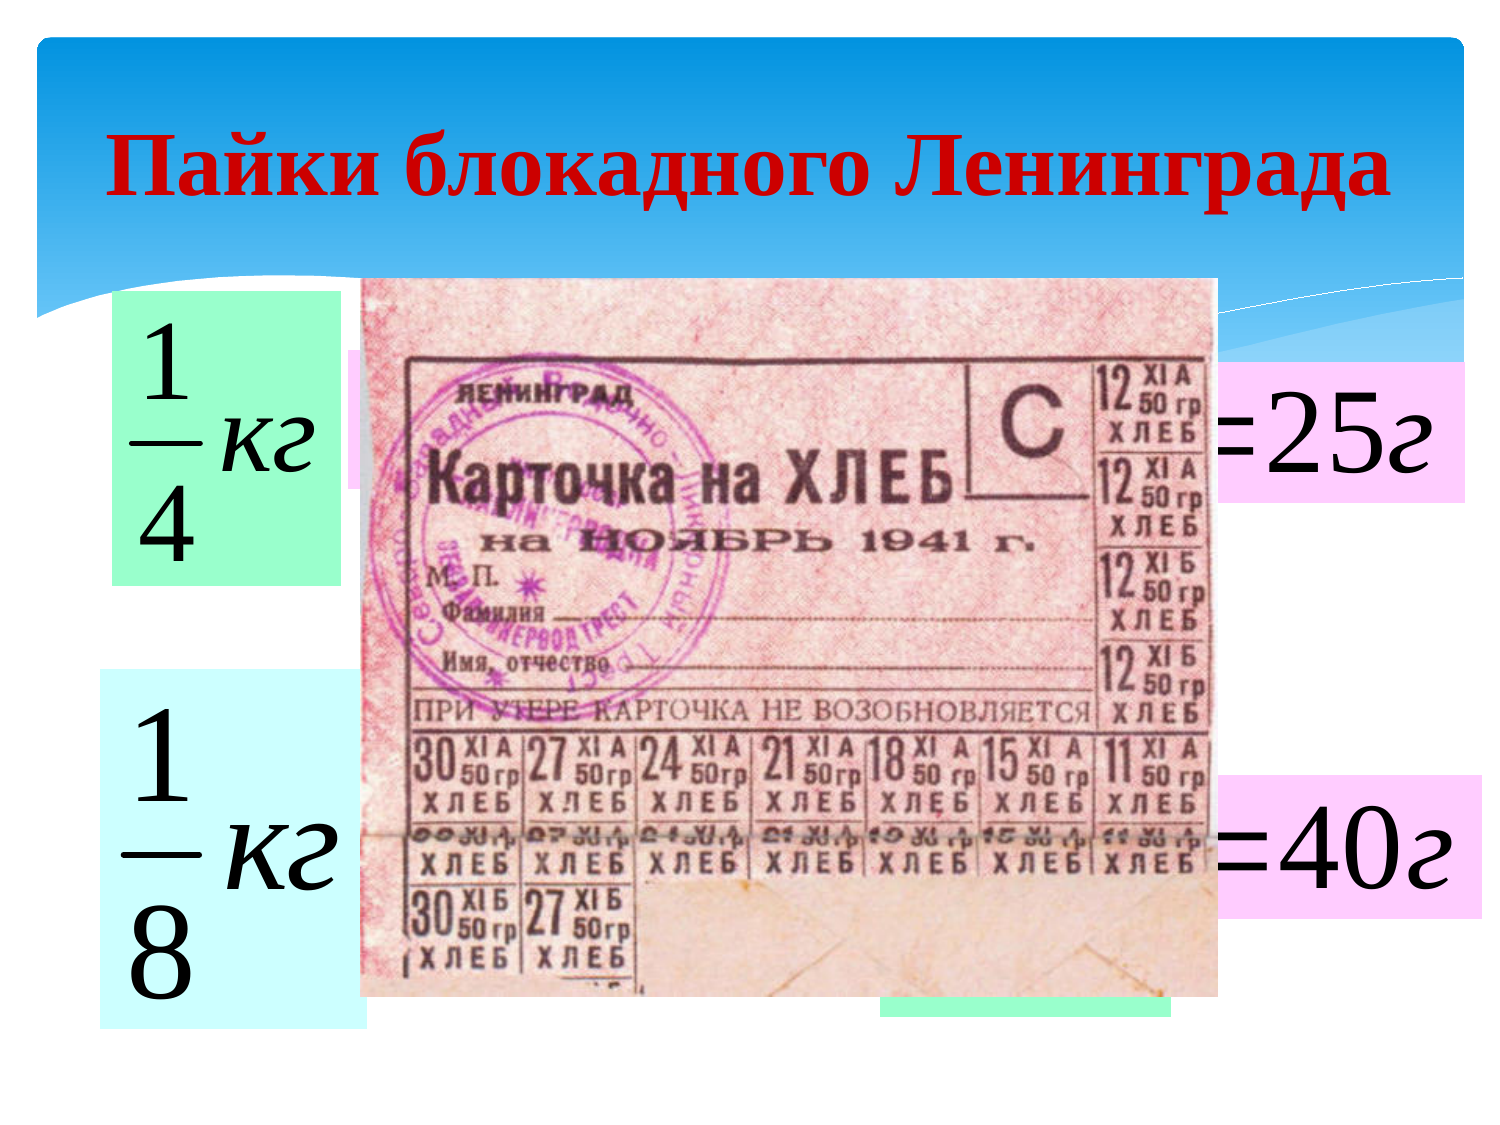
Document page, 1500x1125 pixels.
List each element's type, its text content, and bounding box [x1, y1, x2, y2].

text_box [348, 349, 354, 490]
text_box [100, 668, 368, 1030]
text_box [879, 1006, 1172, 1018]
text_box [1225, 774, 1483, 920]
title Пайки блокадного Ленинграда [75, 55, 1425, 261]
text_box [1225, 361, 1465, 504]
picture [359, 278, 1219, 997]
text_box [111, 290, 342, 587]
